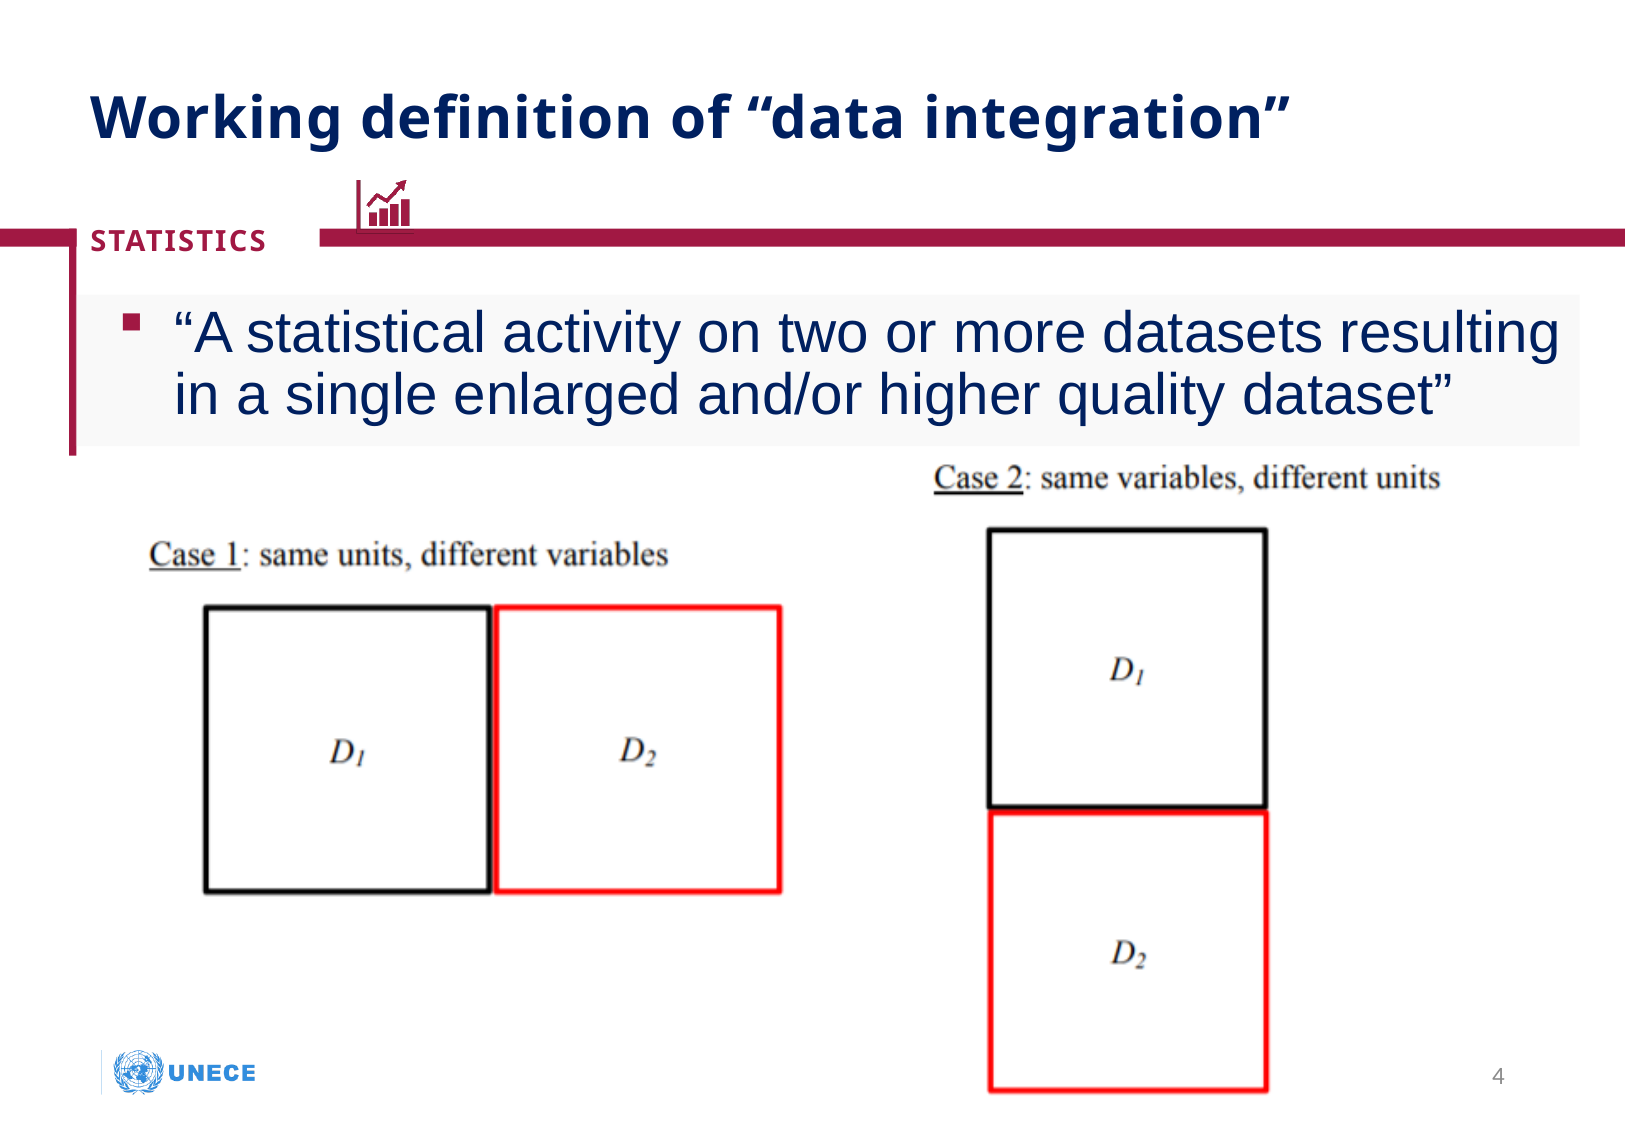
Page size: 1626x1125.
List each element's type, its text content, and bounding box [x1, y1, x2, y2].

picture [916, 455, 1451, 1107]
picture [106, 526, 815, 931]
text_box Working definition of “data integration” [75, 34, 1555, 178]
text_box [0, 178, 1625, 1106]
